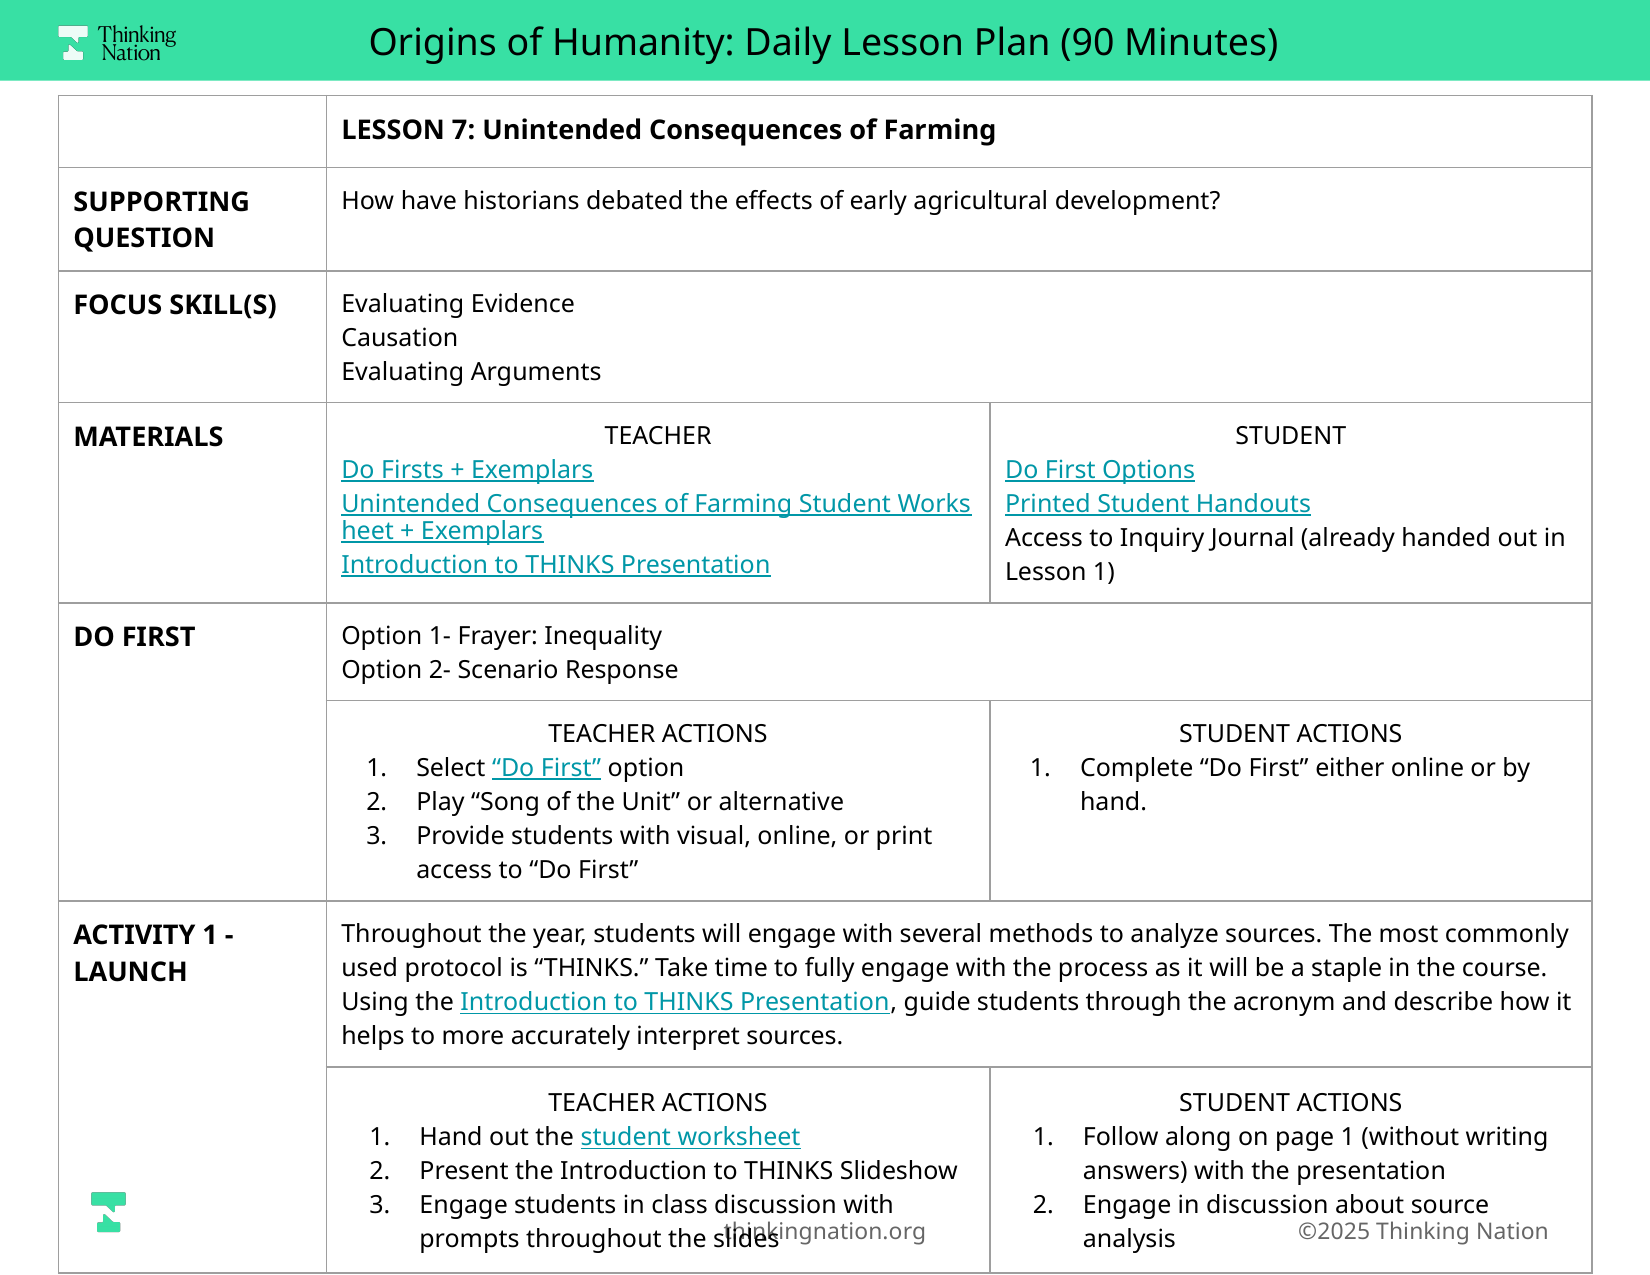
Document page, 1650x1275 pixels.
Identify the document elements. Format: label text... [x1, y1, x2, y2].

table_cell FOCUS SKILL(S) [59, 272, 326, 402]
table_cell STUDENT ACTIONS Follow along on page 1 (without writing answers) with the presentation Engage in discussion about source analysis [991, 1068, 1591, 1272]
picture [45, 14, 180, 85]
table_cell STUDENT ACTIONS Complete “Do First” either online or by hand. [991, 701, 1591, 900]
table_cell ACTIVITY 1 - LAUNCH [59, 902, 326, 1272]
table_cell STUDENT Do First Options Printed Student Handouts Access to Inquiry Journal (already handed out in Lesson 1) [991, 403, 1591, 602]
table_cell TEACHER Do Firsts + Exemplars Unintended Consequences of Farming Student Worksheet + Exemplars Introduction to THINKS Presentation [327, 403, 989, 602]
table_cell How have historians debated the effects of early agricultural development? [327, 168, 1591, 270]
table_cell DO FIRST [59, 604, 326, 900]
text_box Origins of Humanity: Daily Lesson Plan (90 Minutes) [0, 0, 1650, 81]
table_header LESSON 7: Unintended Consequences of Farming [327, 96, 1591, 167]
table_cell MATERIALS [59, 403, 326, 602]
table_cell TEACHER ACTIONS Hand out the student worksheet Present the Introduction to THINKS Slideshow Engage students in class discussion with prompts throughout the slides [327, 1068, 989, 1272]
table_cell SUPPORTING QUESTION [59, 168, 326, 270]
table_cell TEACHER ACTIONS Select “Do First” option Play “Song of the Unit” or alternative Provide students with visual, online, or print access to “Do First” [327, 701, 989, 900]
table_cell Throughout the year, students will engage with several methods to analyze sources. The most commonly used protocol is “THINKS.” Take time to fully engage with the process as it will be a staple in the course. Using the Introduction to THINKS Presentation, guide students through the acronym and describe how it helps to more accurately interpret sources. [327, 902, 1591, 1066]
table_header [59, 96, 326, 167]
picture [80, 1184, 136, 1240]
table_cell Evaluating Evidence Causation Evaluating Arguments [327, 272, 1591, 402]
table_cell Option 1- Frayer: Inequality Option 2- Scenario Response [327, 604, 1591, 700]
